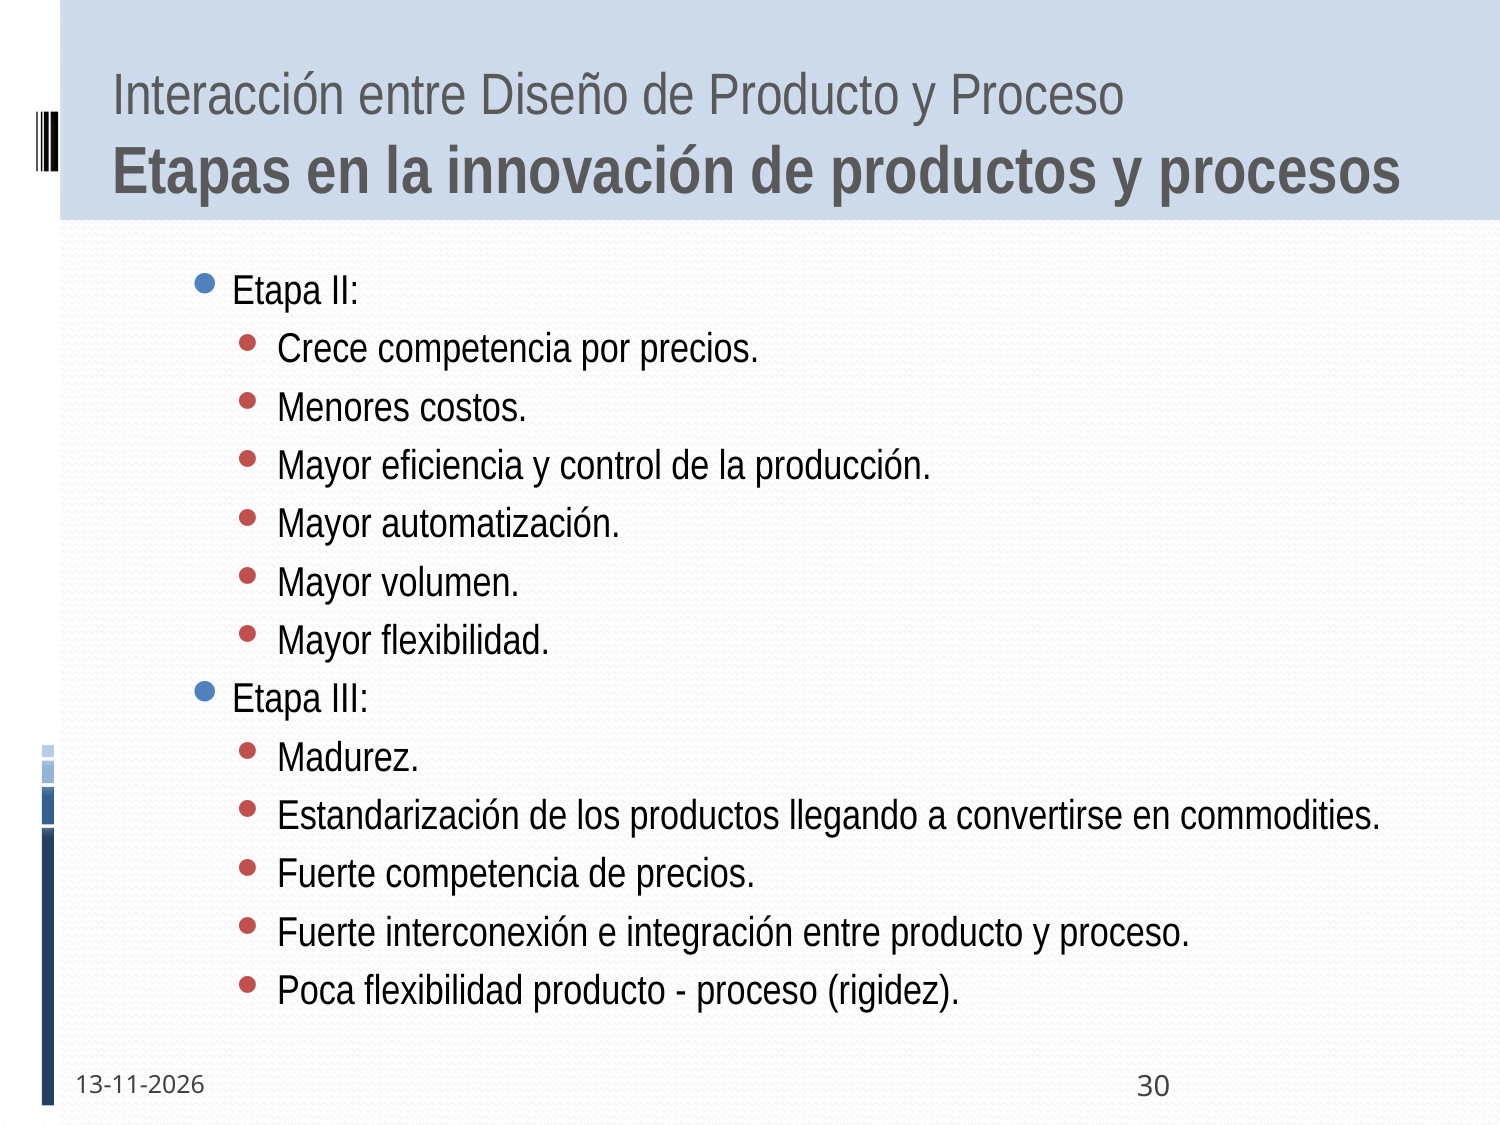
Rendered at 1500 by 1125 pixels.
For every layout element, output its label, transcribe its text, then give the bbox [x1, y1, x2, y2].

list Etapa II: Crece competencia por precios. Menores costos. Mayor eficiencia y control de la producción. Mayor automatización. Mayor volumen. Mayor flexibilidad. Etapa III: Madurez. Estandarización de los productos llegando a convertirse en commodities. Fuerte competencia de precios. Fuerte interconexión e integración entre producto y proceso. Poca flexibilidad producto - proceso (rigidez). [111, 255, 1436, 1038]
title Interacción entre Diseño de Producto y Proceso Etapas en la innovación de productos y procesos [111, 18, 1436, 207]
slide_number 30 [1045, 1046, 1171, 1107]
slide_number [75, 1042, 243, 1103]
